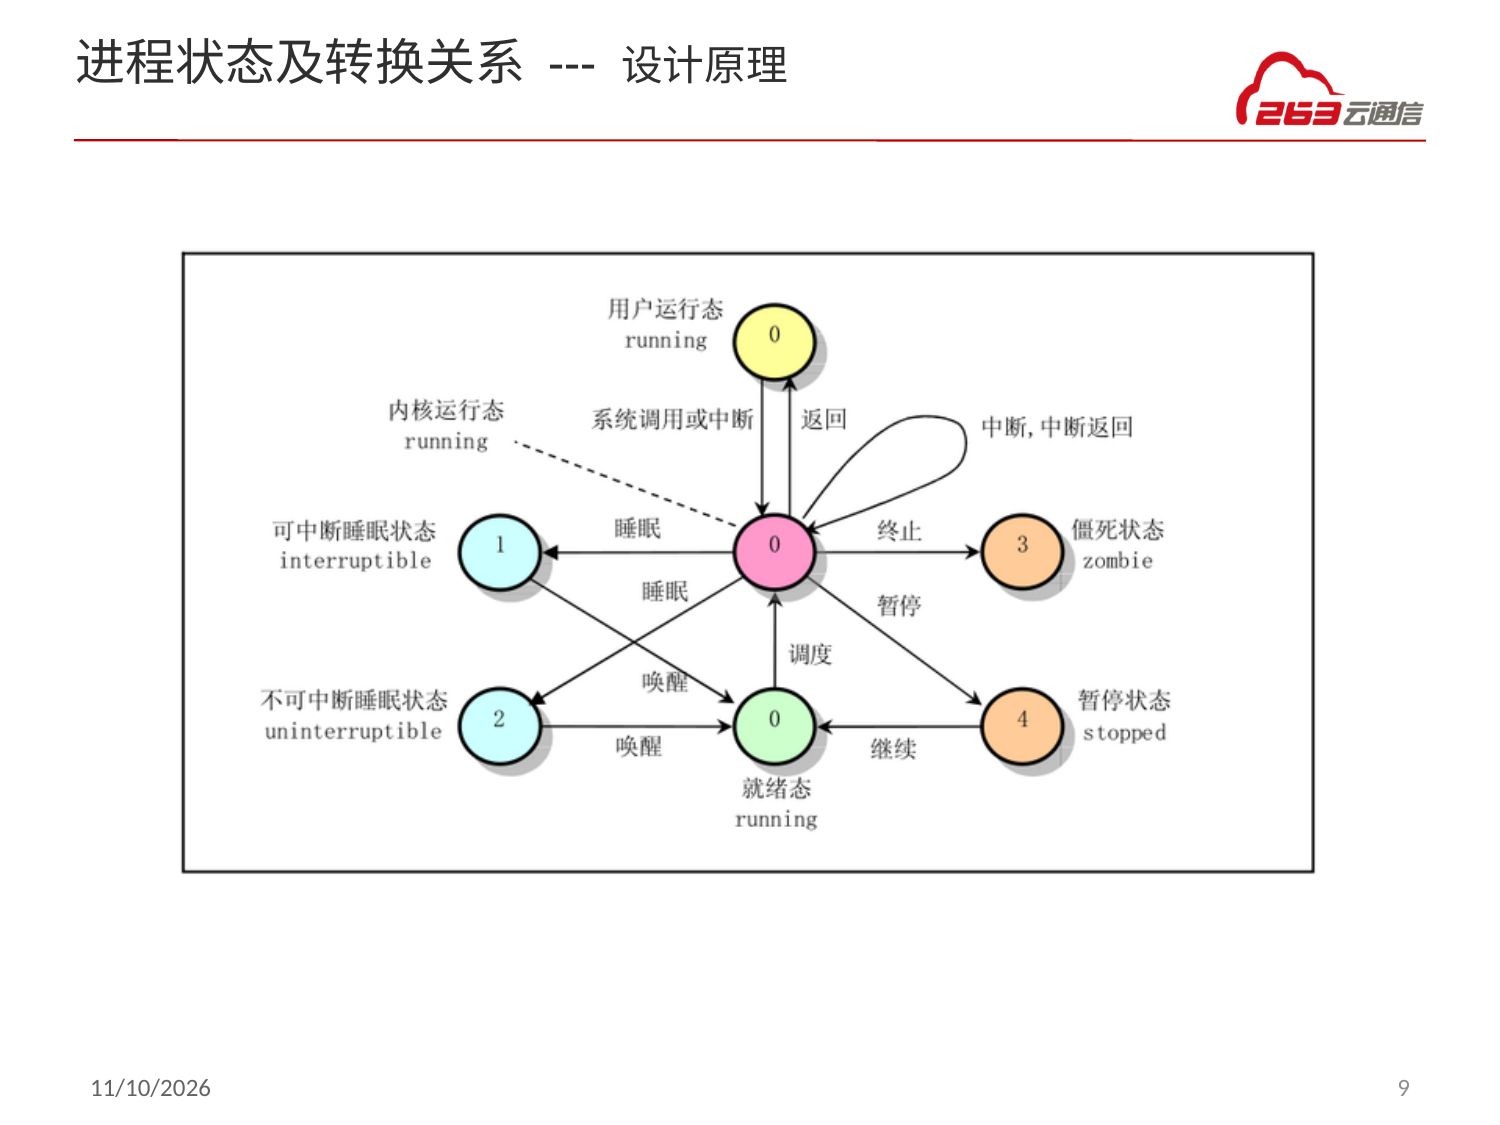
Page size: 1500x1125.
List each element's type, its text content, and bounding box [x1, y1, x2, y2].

picture [1230, 37, 1430, 141]
picture [179, 248, 1321, 877]
title 进程状态及转换关系 --- 设计原理 [75, 30, 1235, 136]
